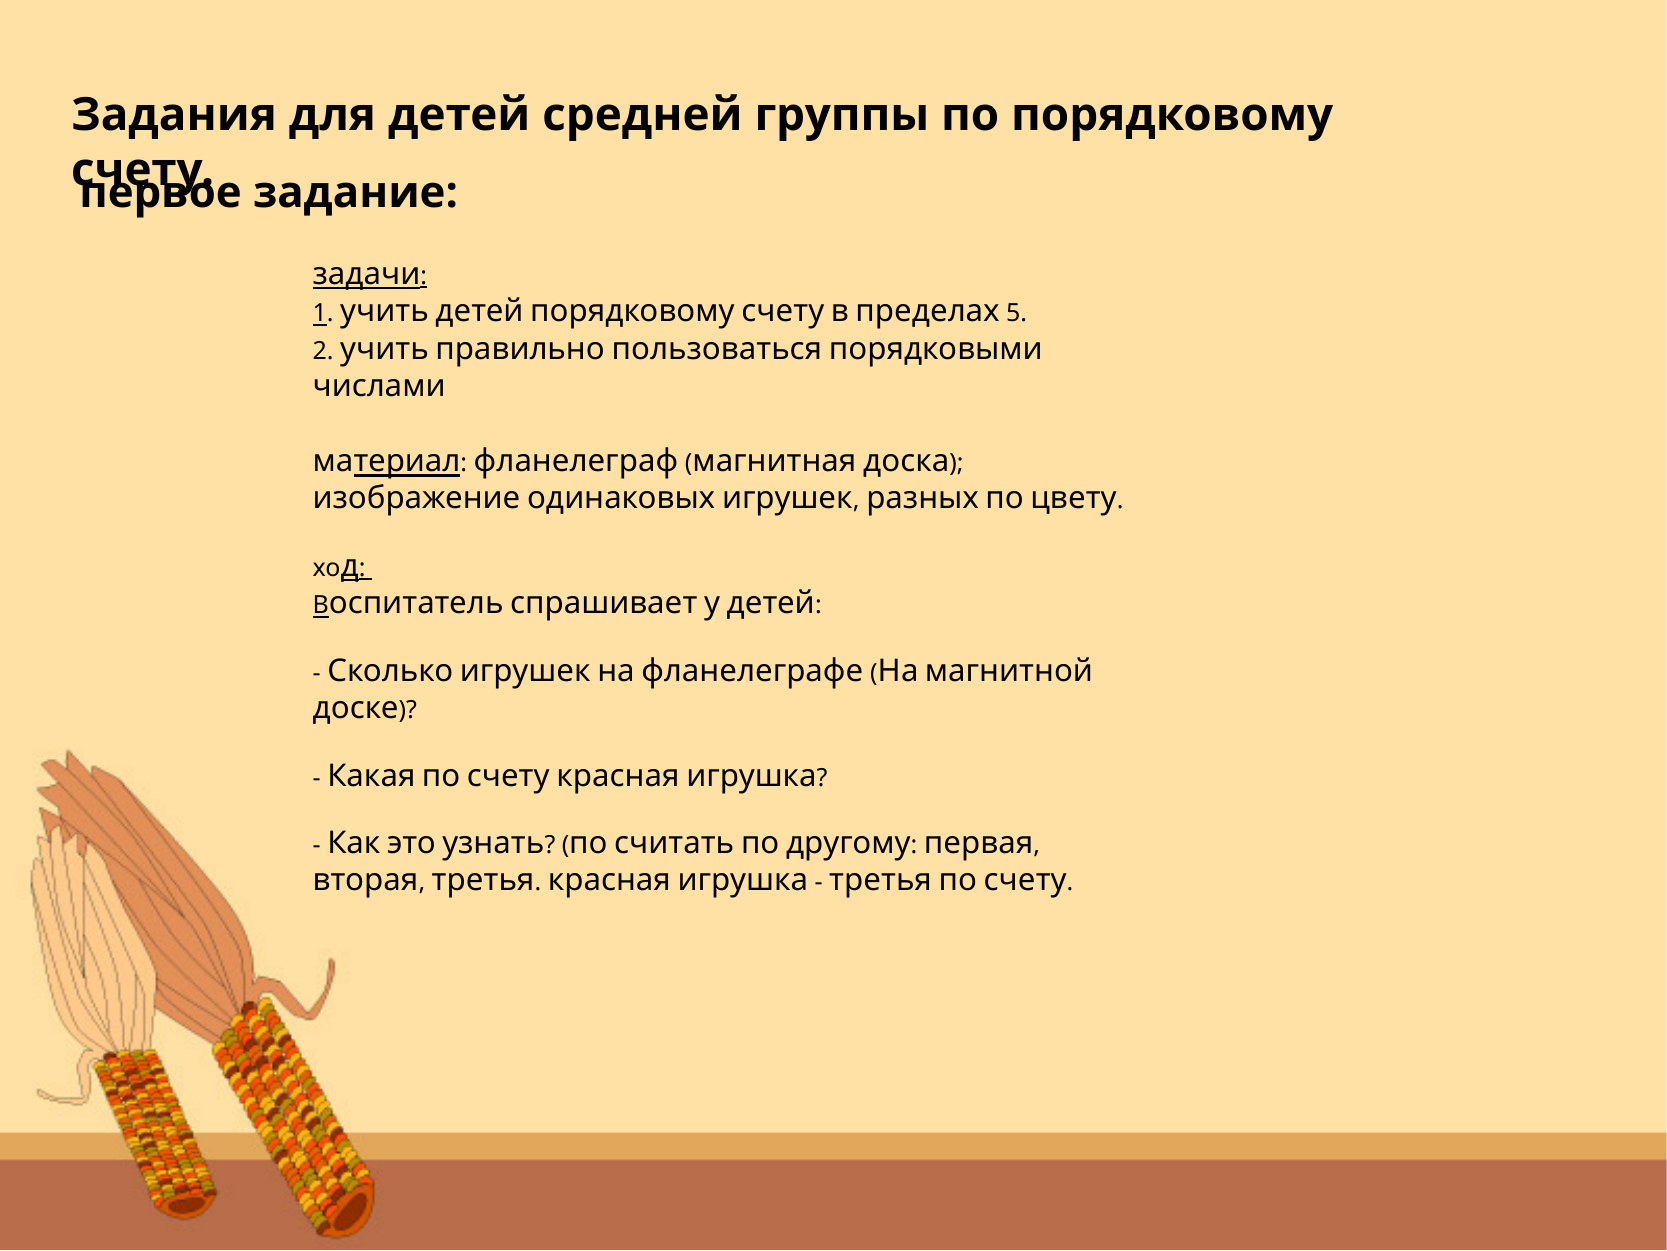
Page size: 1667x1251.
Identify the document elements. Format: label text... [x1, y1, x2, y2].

text_box задачи: 1. учить детей порядковому счету в пределах 5. 2. учить правильно пользоваться порядковыми числами материал: фланелеграф (магнитная доска); изображение одинаковых игрушек, разных по цвету. ход: Воспитатель спрашивает у детей: - Сколько игрушек на фланелеграфе (На магнитной доске)? - Какая по счету красная игрушка? - Как это узнать? (по считать по другому: первая, вторая, третья. красная игрушка - третья по счету. [297, 245, 1173, 905]
text_box Задания для детей средней группы по порядковому счету. [56, 77, 1486, 202]
text_box первое задание: [64, 156, 490, 224]
picture [0, 0, 1667, 1250]
